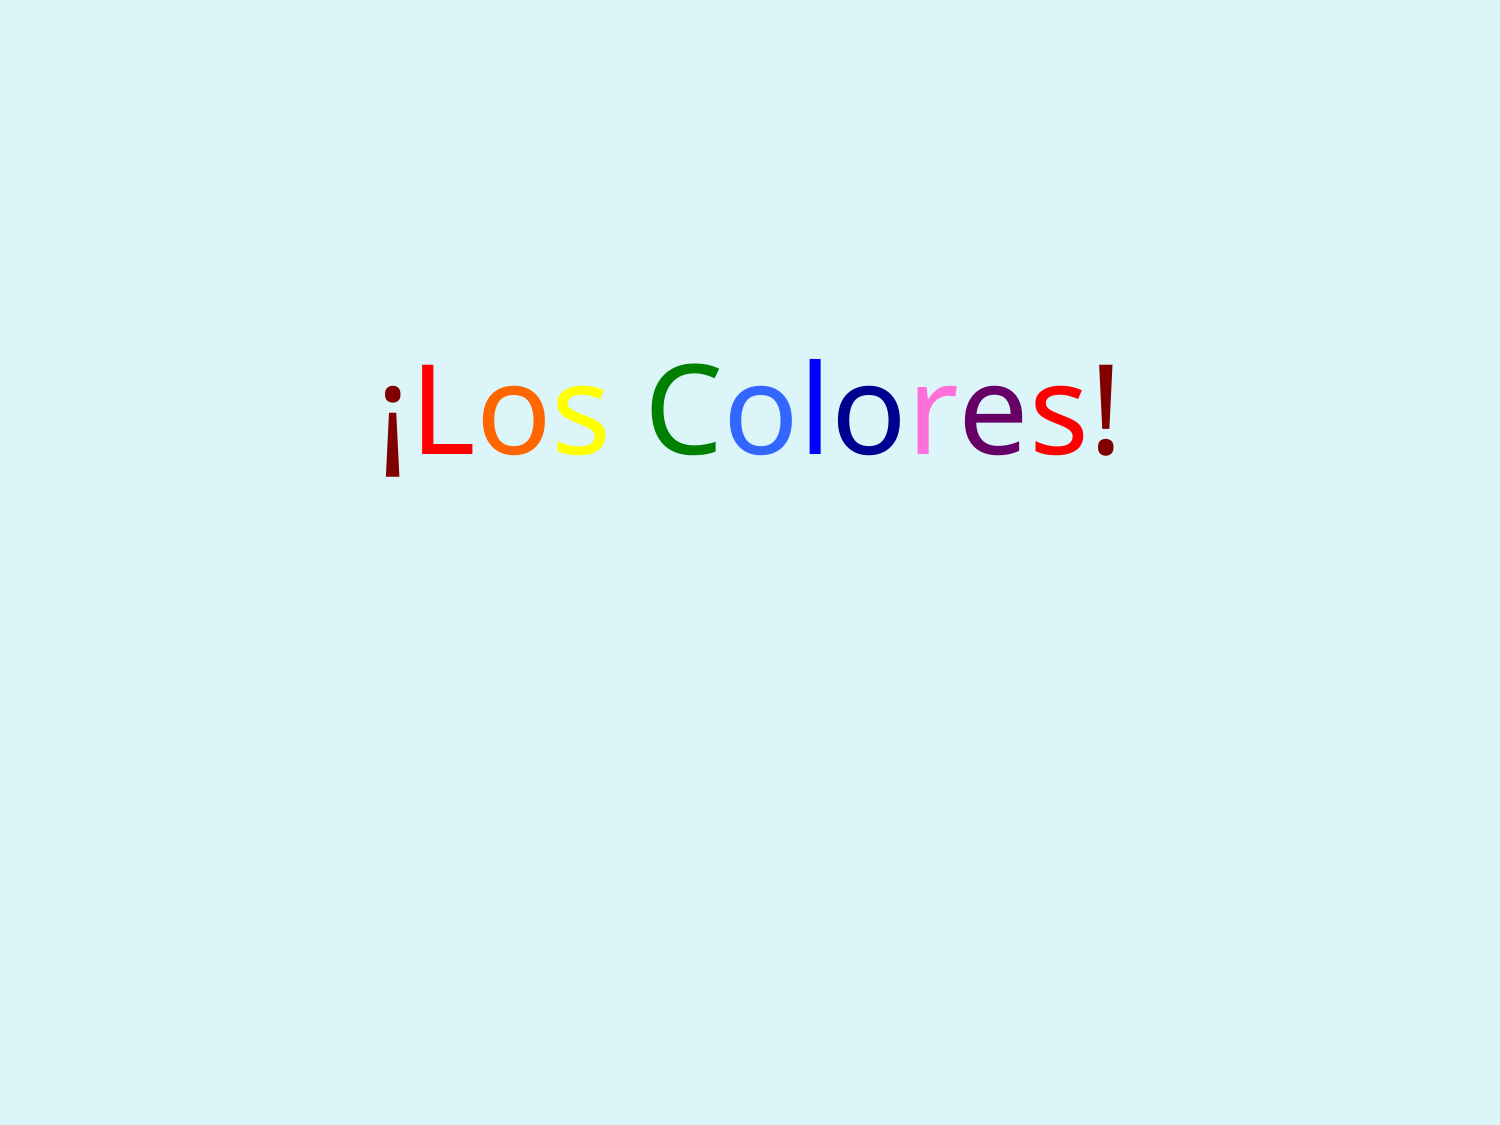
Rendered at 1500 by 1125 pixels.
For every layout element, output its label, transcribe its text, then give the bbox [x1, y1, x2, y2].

title ¡Los Colores! [75, 45, 1425, 764]
